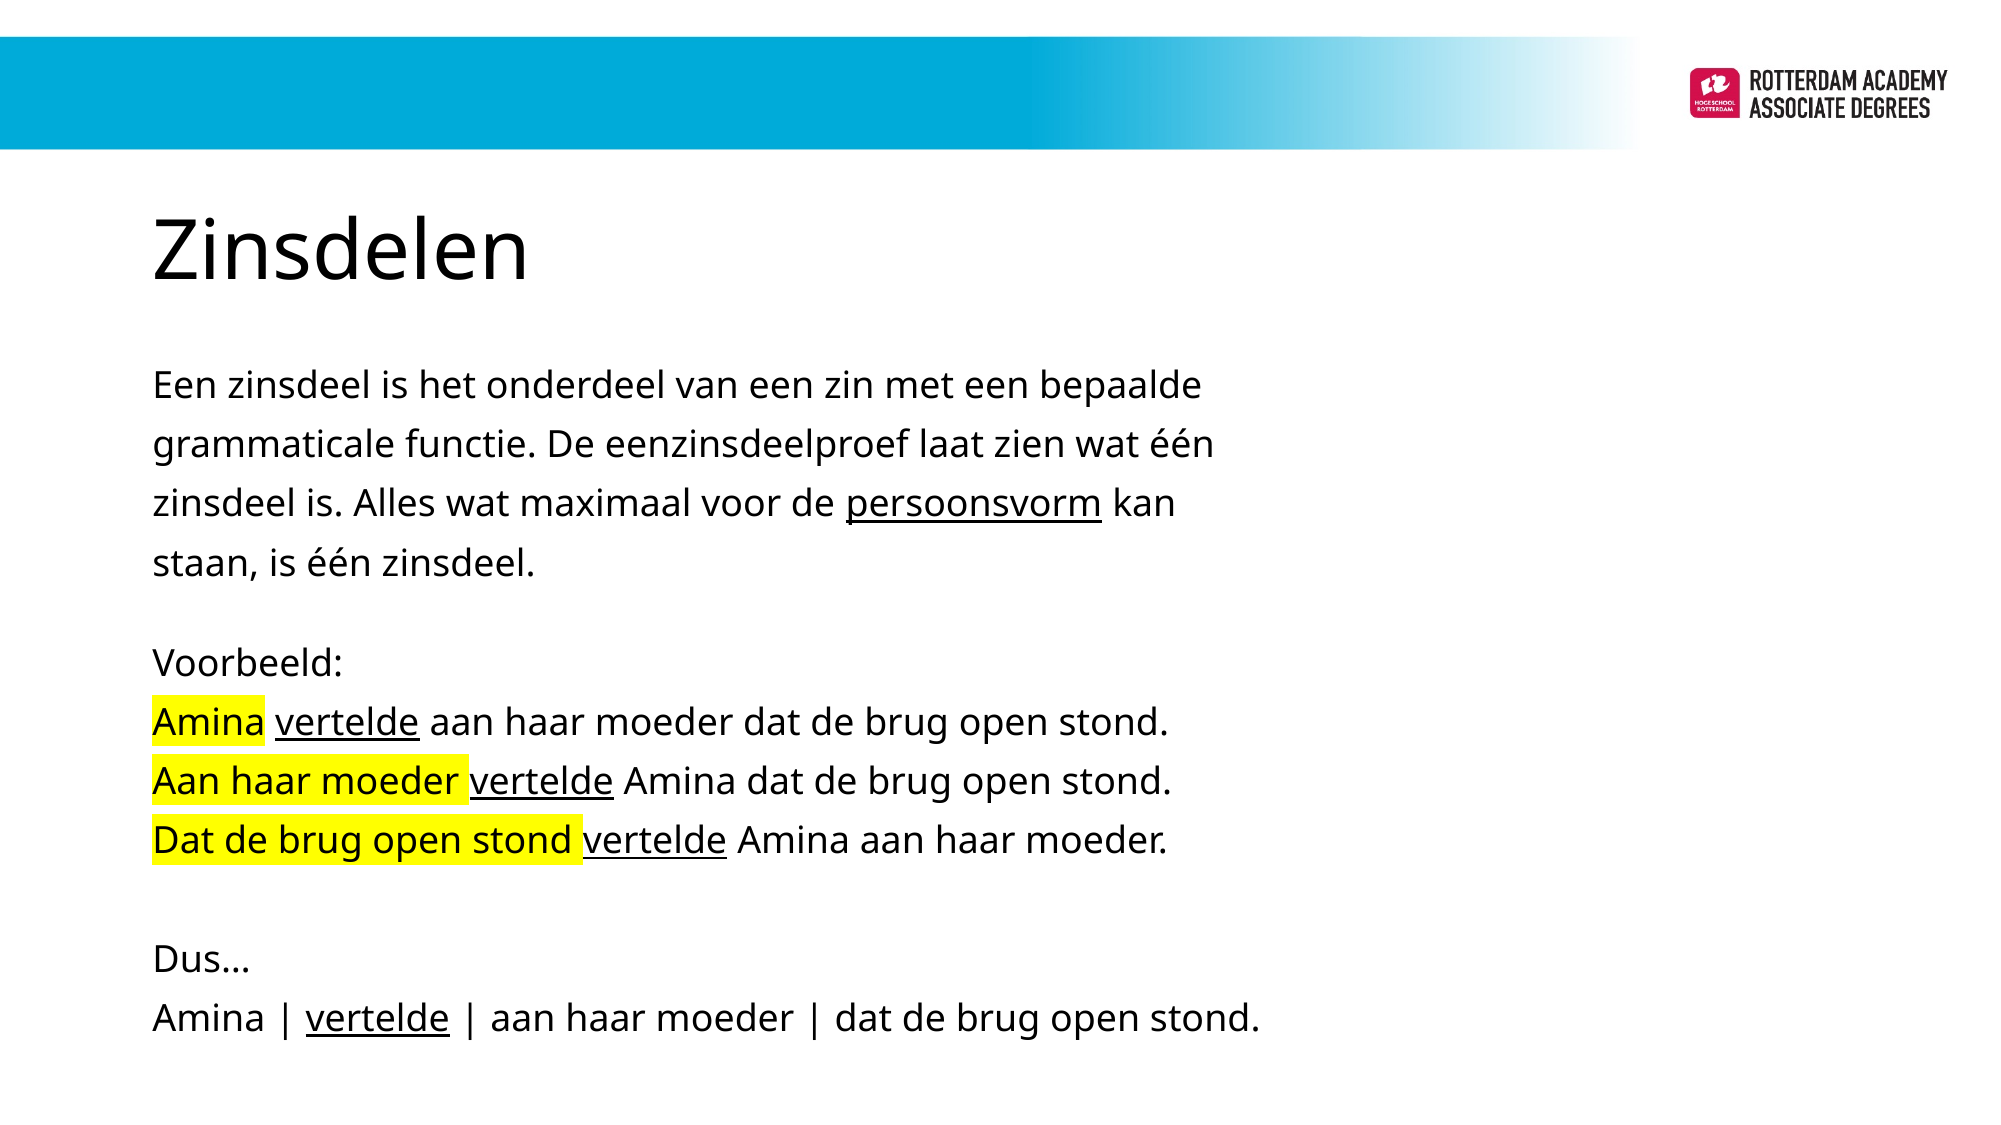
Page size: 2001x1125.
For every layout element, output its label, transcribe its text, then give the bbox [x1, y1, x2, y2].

title Zinsdelen [137, 175, 1863, 329]
list Een zinsdeel is het onderdeel van een zin met een bepaalde grammaticale functie. De eenzinsdeelproef laat zien wat één zinsdeel is. Alles wat maximaal voor de persoonsvorm kan staan, is één zinsdeel. Voorbeeld: Amina vertelde aan haar moeder dat de brug open stond. Aan haar moeder vertelde Amina dat de brug open stond. Dat de brug open stond vertelde Amina aan haar moeder. Dus… Amina | vertelde | aan haar moeder | dat de brug open stond. [137, 358, 1863, 1053]
picture [0, 0, 2000, 184]
